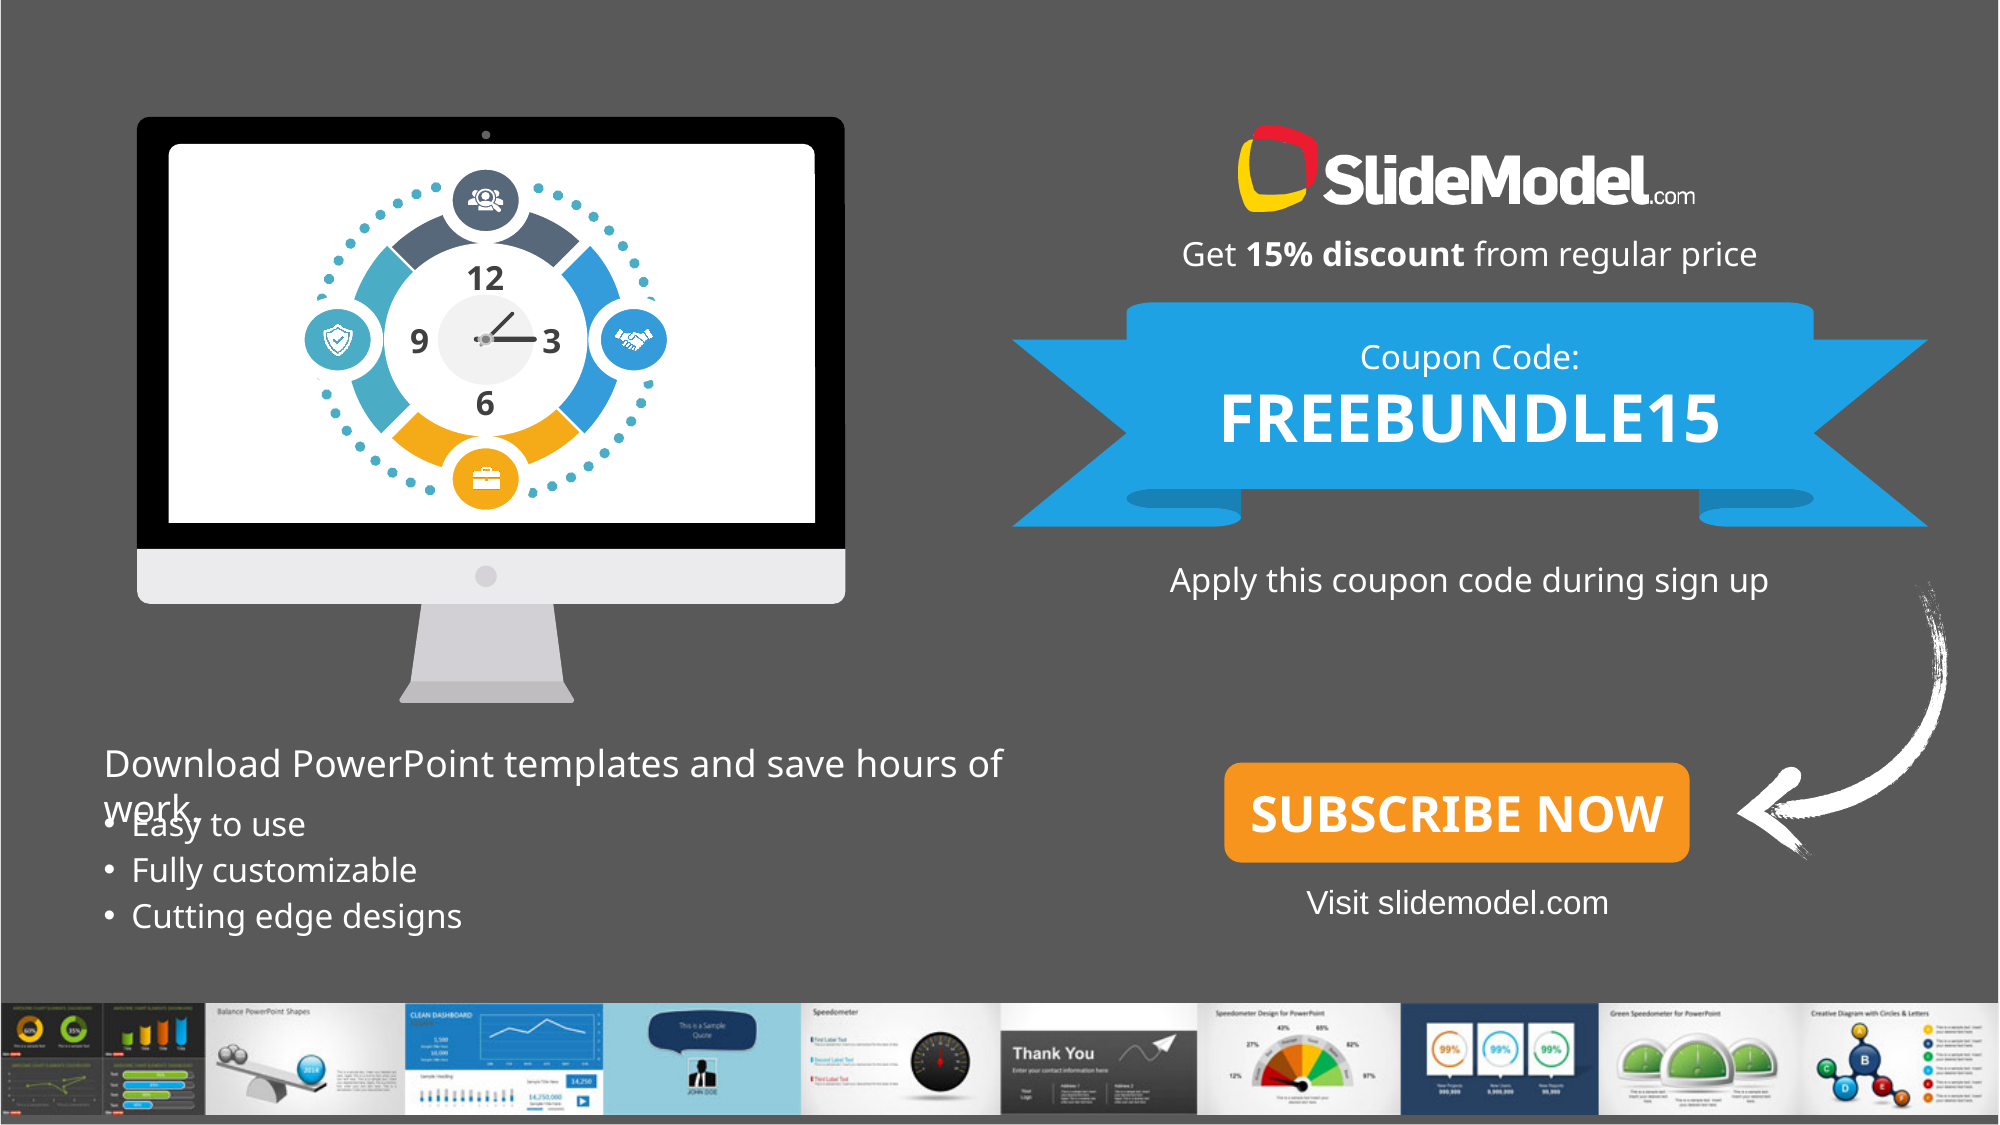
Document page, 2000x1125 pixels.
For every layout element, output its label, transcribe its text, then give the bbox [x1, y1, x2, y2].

text_box Visit slidemodel.com [1247, 874, 1669, 928]
text_box [1012, 302, 1929, 527]
text_box SUBSCRIBE NOW [1222, 760, 1692, 865]
text_box [1929, 587, 1937, 601]
text_box [1736, 594, 1949, 861]
text_box Easy to use Fully customizable Cutting edge designs [88, 838, 863, 943]
picture [1237, 125, 1696, 213]
text_box Download PowerPoint templates and save hours of work. [88, 732, 1059, 838]
picture [0, 1003, 1999, 1115]
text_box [298, 163, 674, 517]
text_box Apply this coupon code during sign up [1129, 551, 1811, 607]
text_box Get 15% discount from regular price [1058, 225, 1882, 280]
text_box [0, 0, 2000, 1003]
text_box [136, 116, 846, 704]
text_box Coupon Code: FREEBUNDLE15 [1173, 328, 1768, 464]
